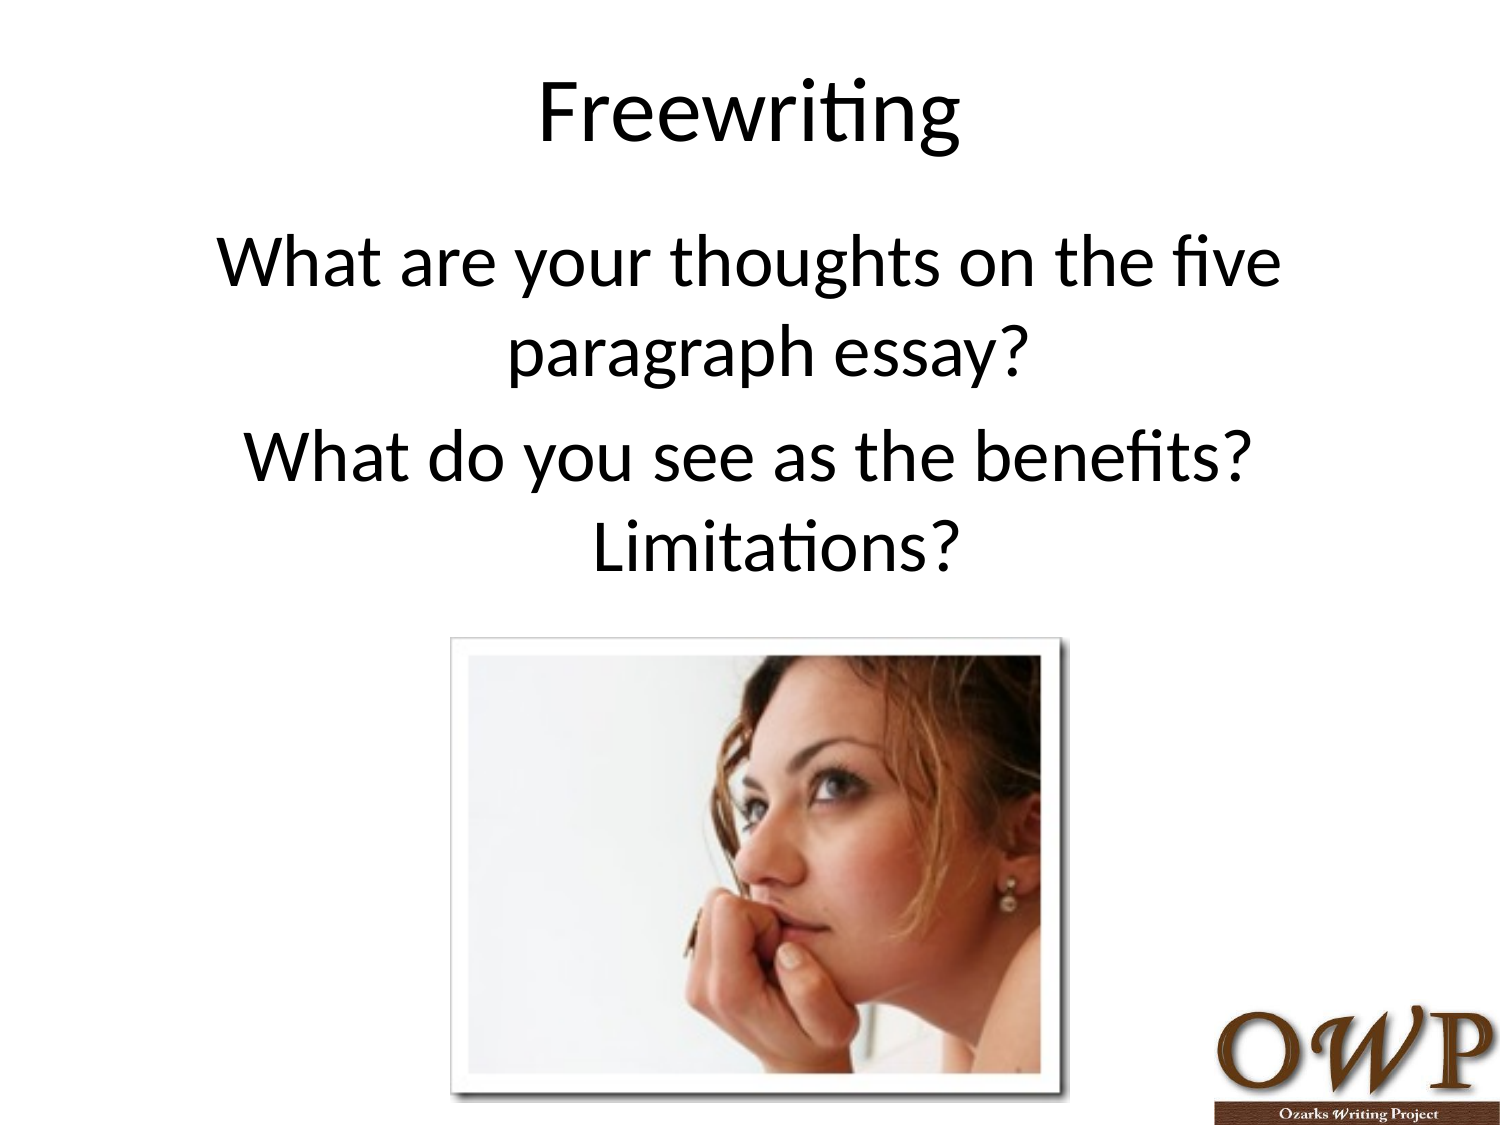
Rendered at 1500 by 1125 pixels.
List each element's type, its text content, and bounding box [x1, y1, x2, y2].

picture [449, 637, 1070, 1103]
picture [1214, 999, 1500, 1125]
list What are your thoughts on the five paragraph essay? What do you see as the benefits? Limitations? [74, 196, 1426, 809]
title Freewriting [74, 33, 1426, 175]
